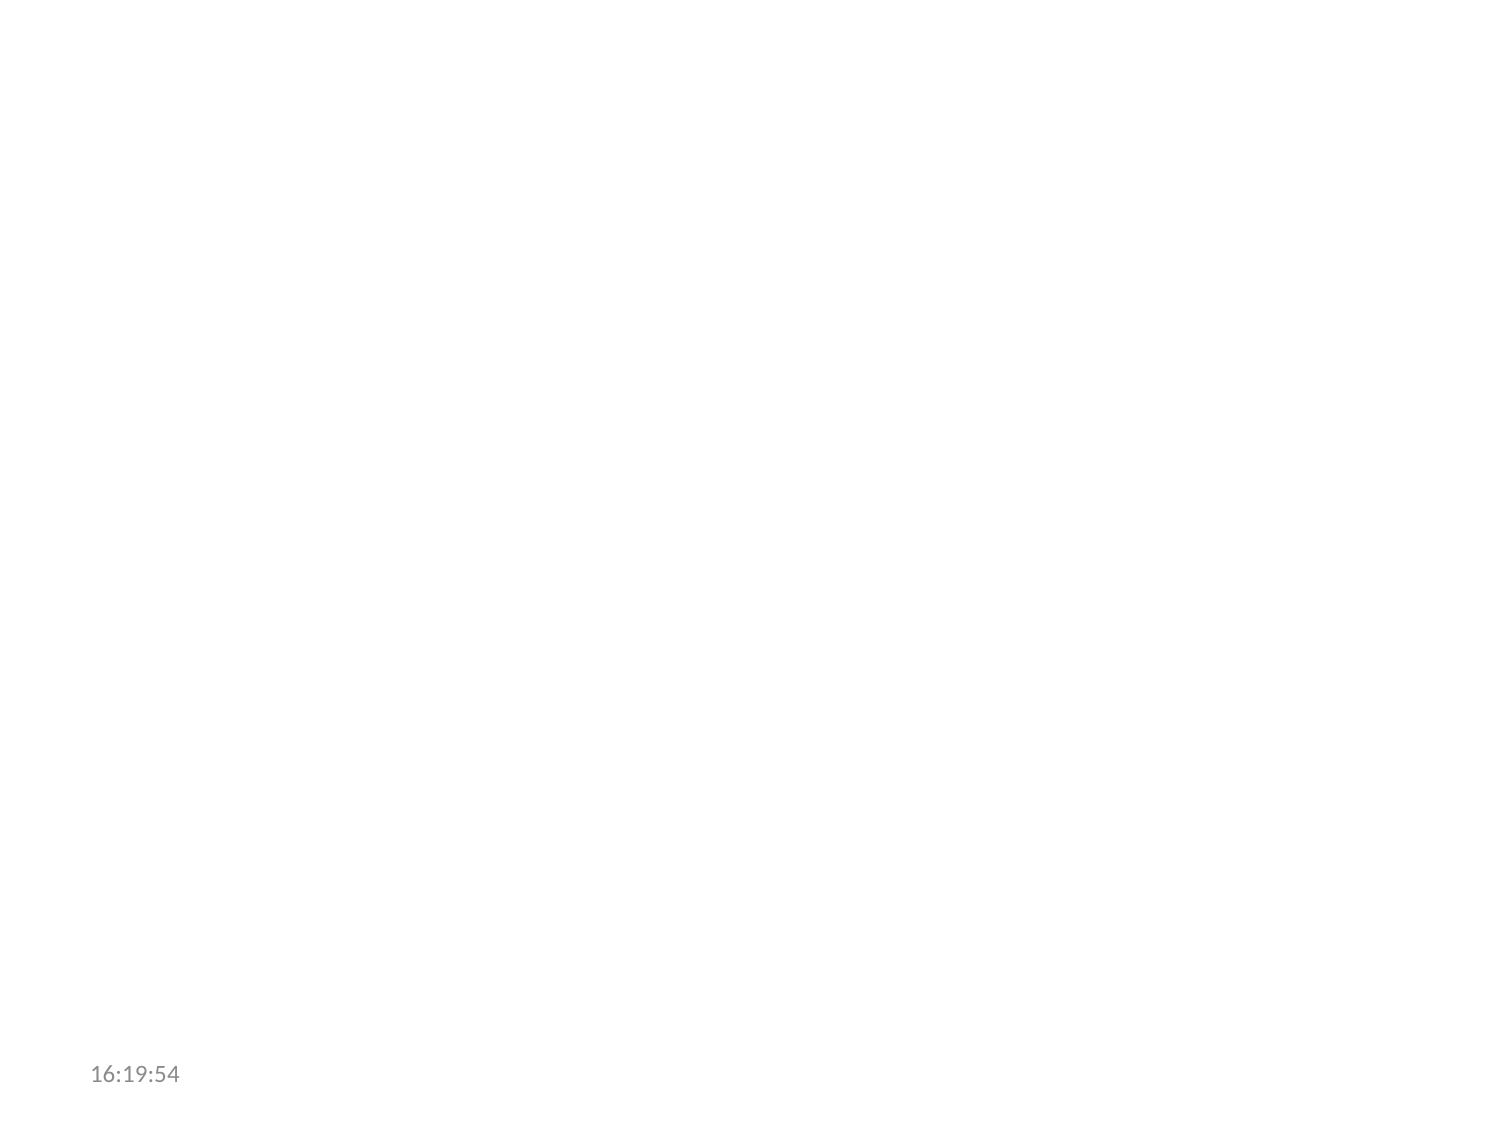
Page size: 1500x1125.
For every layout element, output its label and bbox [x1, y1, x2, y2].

slide_number [75, 1042, 425, 1103]
